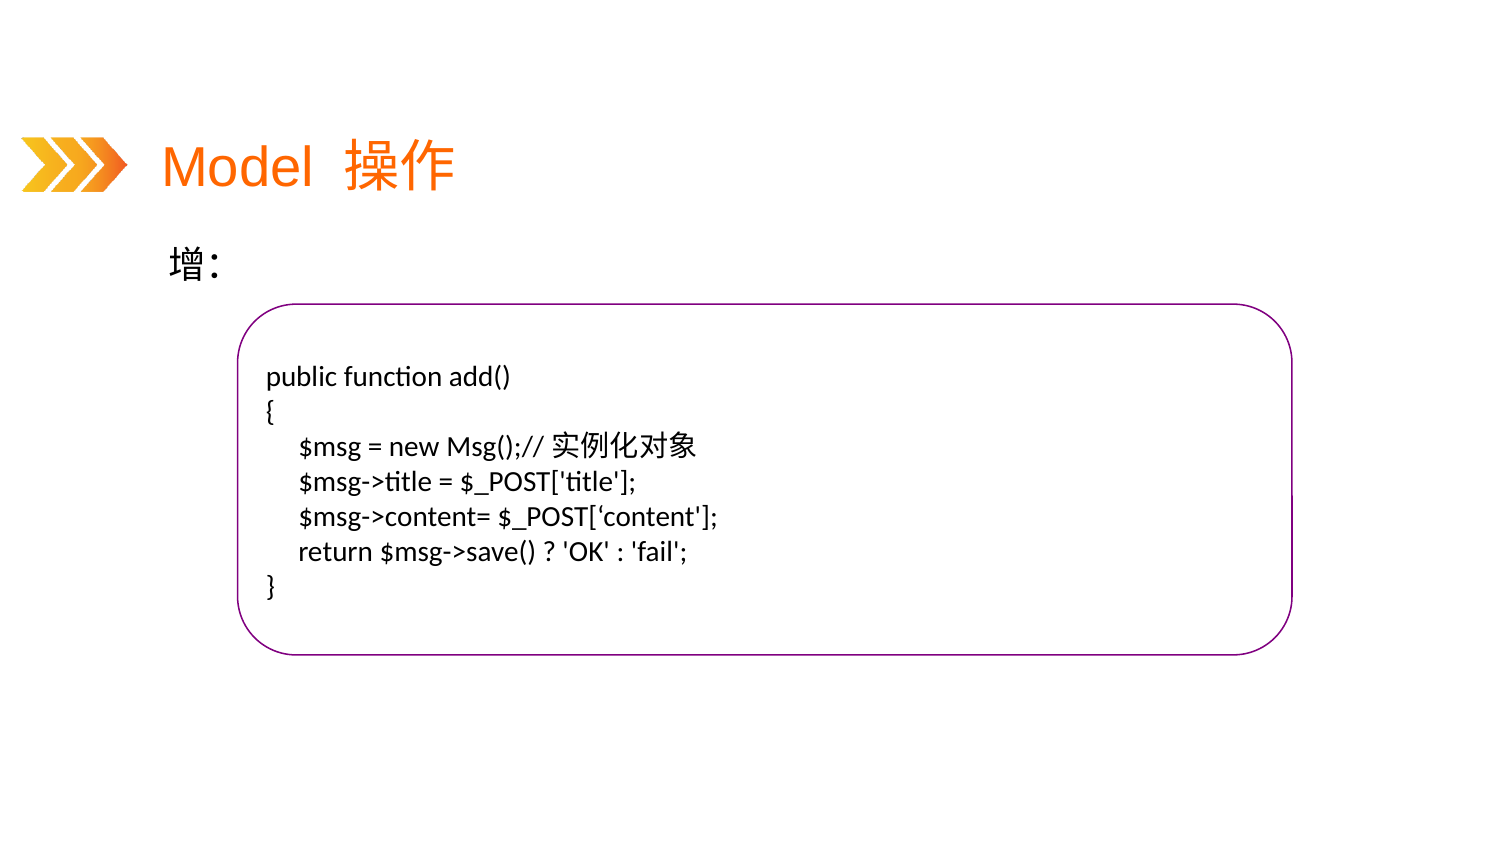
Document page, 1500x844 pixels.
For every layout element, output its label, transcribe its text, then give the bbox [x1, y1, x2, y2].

text_box Model 操作 [71, 106, 557, 223]
text_box 增： [153, 233, 1376, 293]
text_box public function add() { $msg = new Msg();//实例化对象 $msg->title = $_POST['title']; $msg->content= $_POST[‘content']; return $msg->save() ? 'OK' : 'fail'; } [237, 304, 1293, 655]
picture [0, 131, 140, 198]
